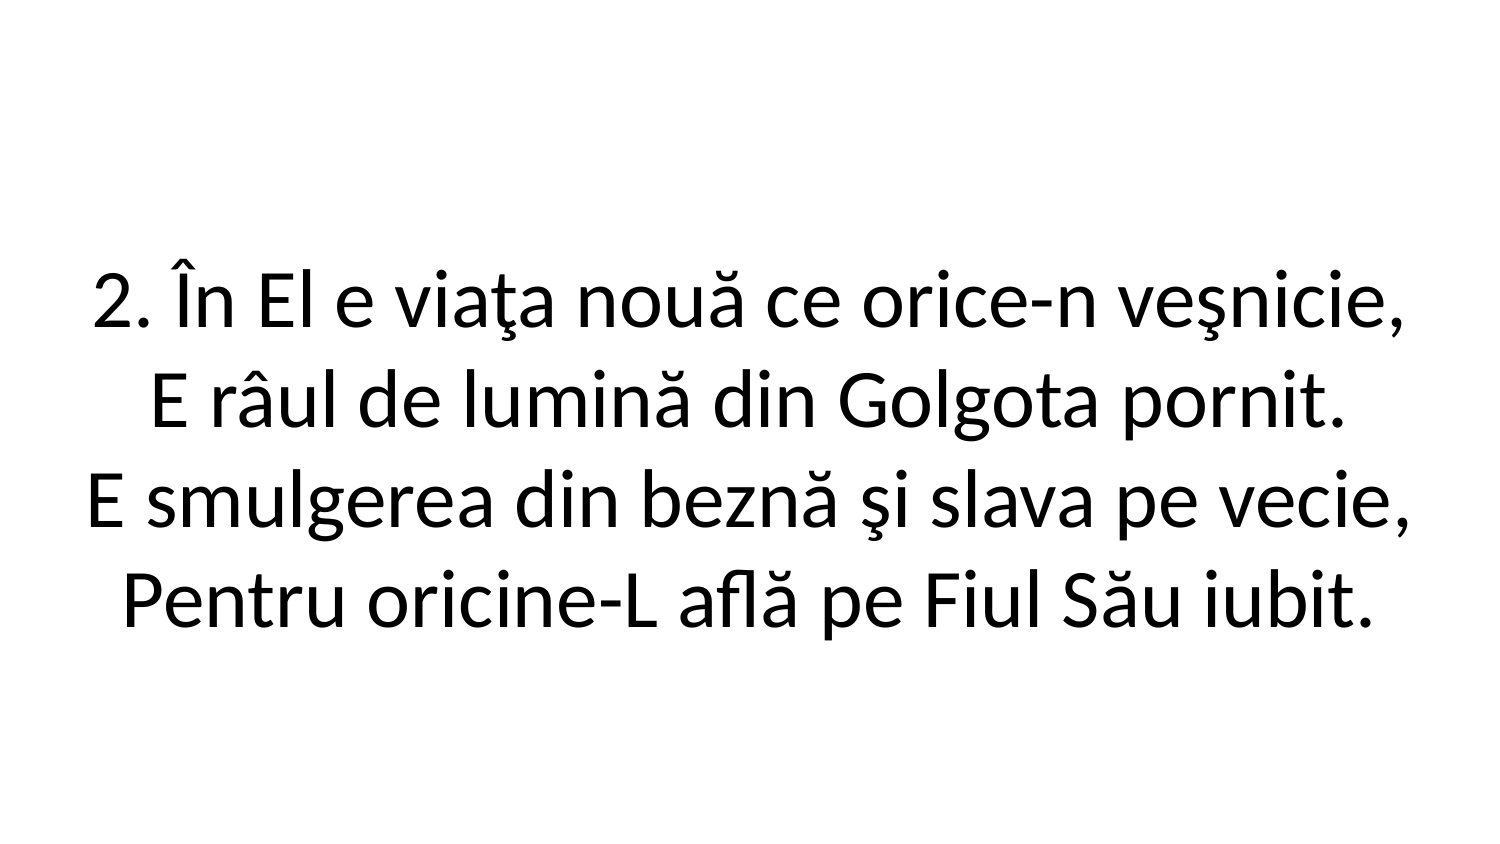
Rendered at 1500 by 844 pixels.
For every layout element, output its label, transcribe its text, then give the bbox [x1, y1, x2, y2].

text_box 2. În El e viaţa nouă ce orice-n veşnicie, E râul de lumină din Golgota pornit. E smulgerea din beznă şi slava pe vecie, Pentru oricine-L află pe Fiul Său iubit. [70, 192, 1430, 652]
